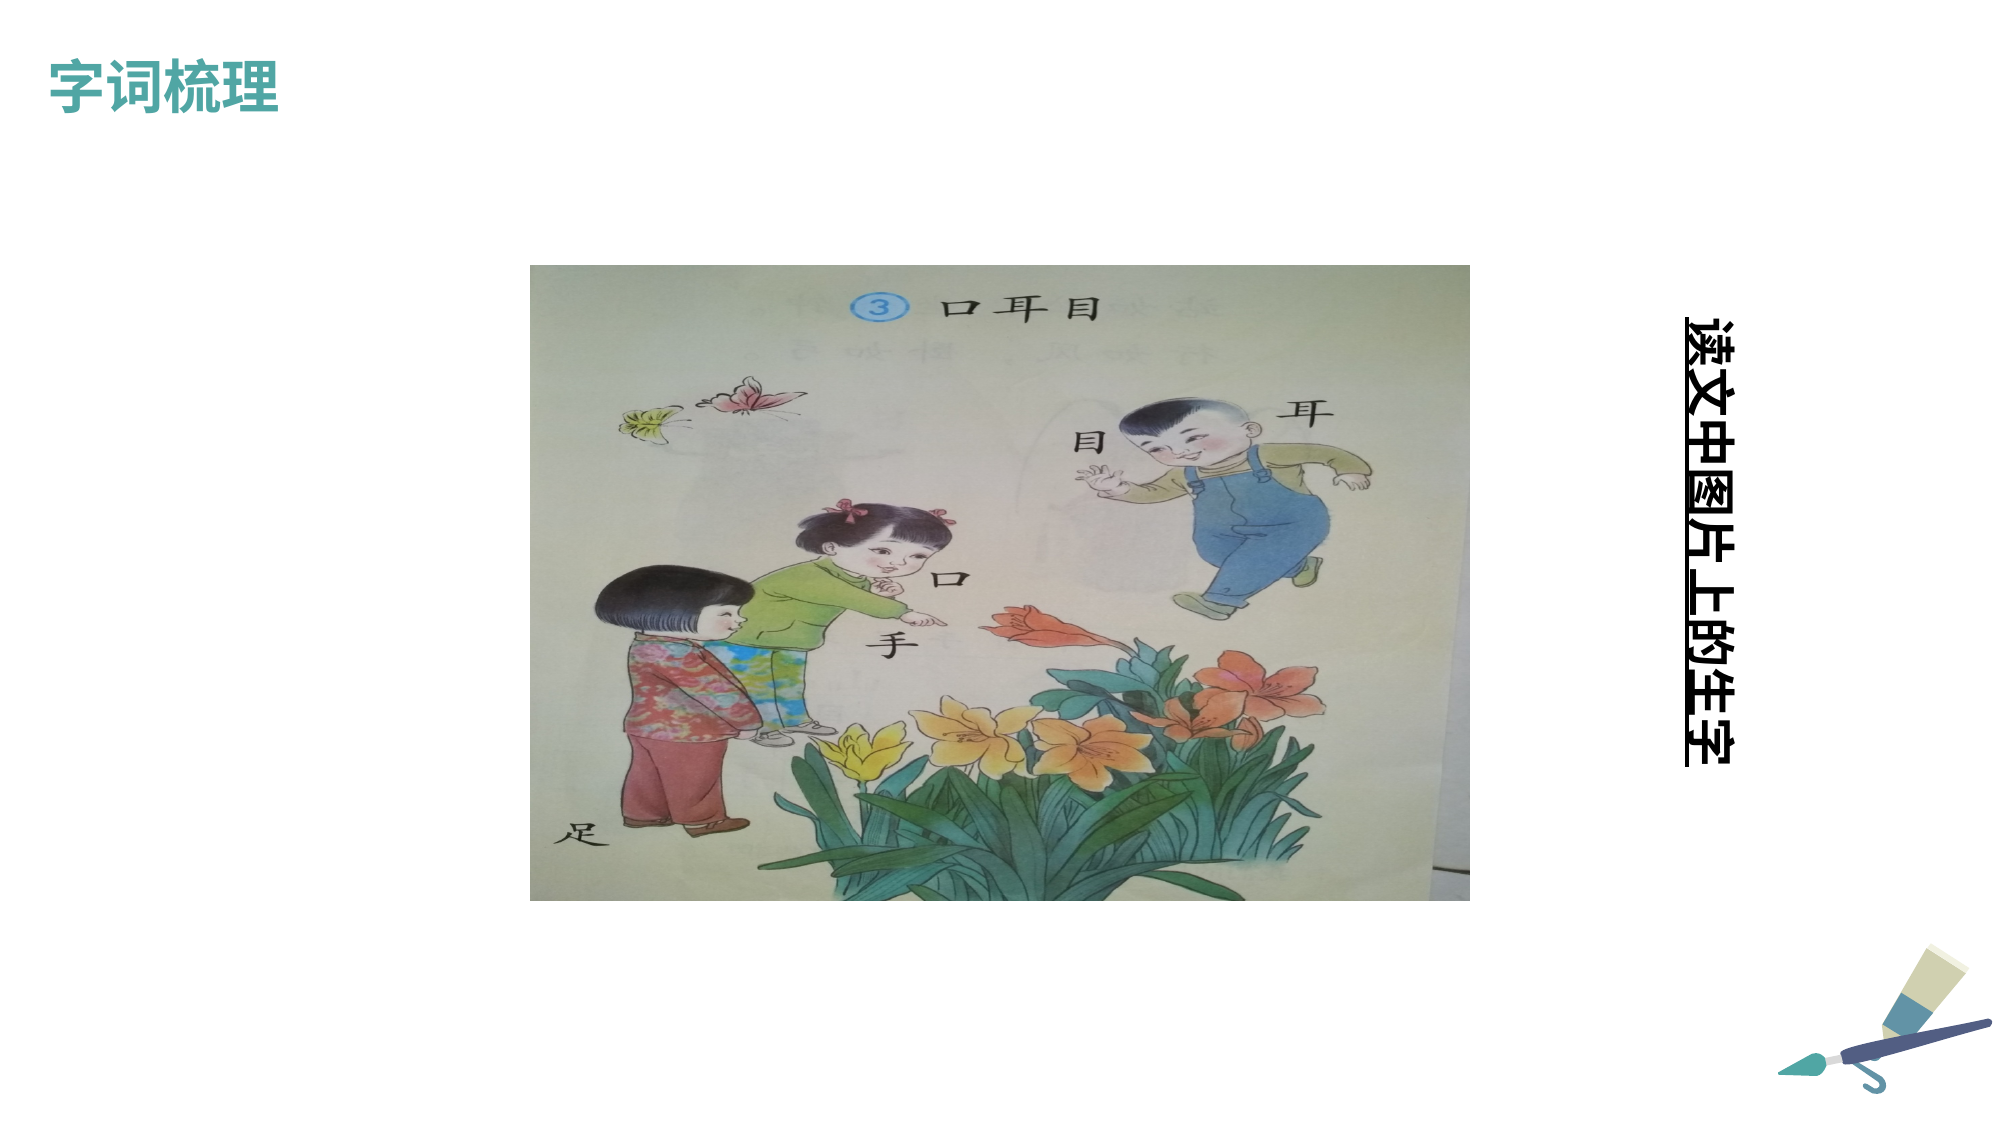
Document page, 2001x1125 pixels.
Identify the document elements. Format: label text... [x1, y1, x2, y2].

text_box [1811, 945, 1974, 1125]
text_box 字词梳理 [32, 42, 295, 128]
picture [530, 265, 1470, 901]
text_box 读文中图片上的生字 [1659, 302, 1750, 832]
